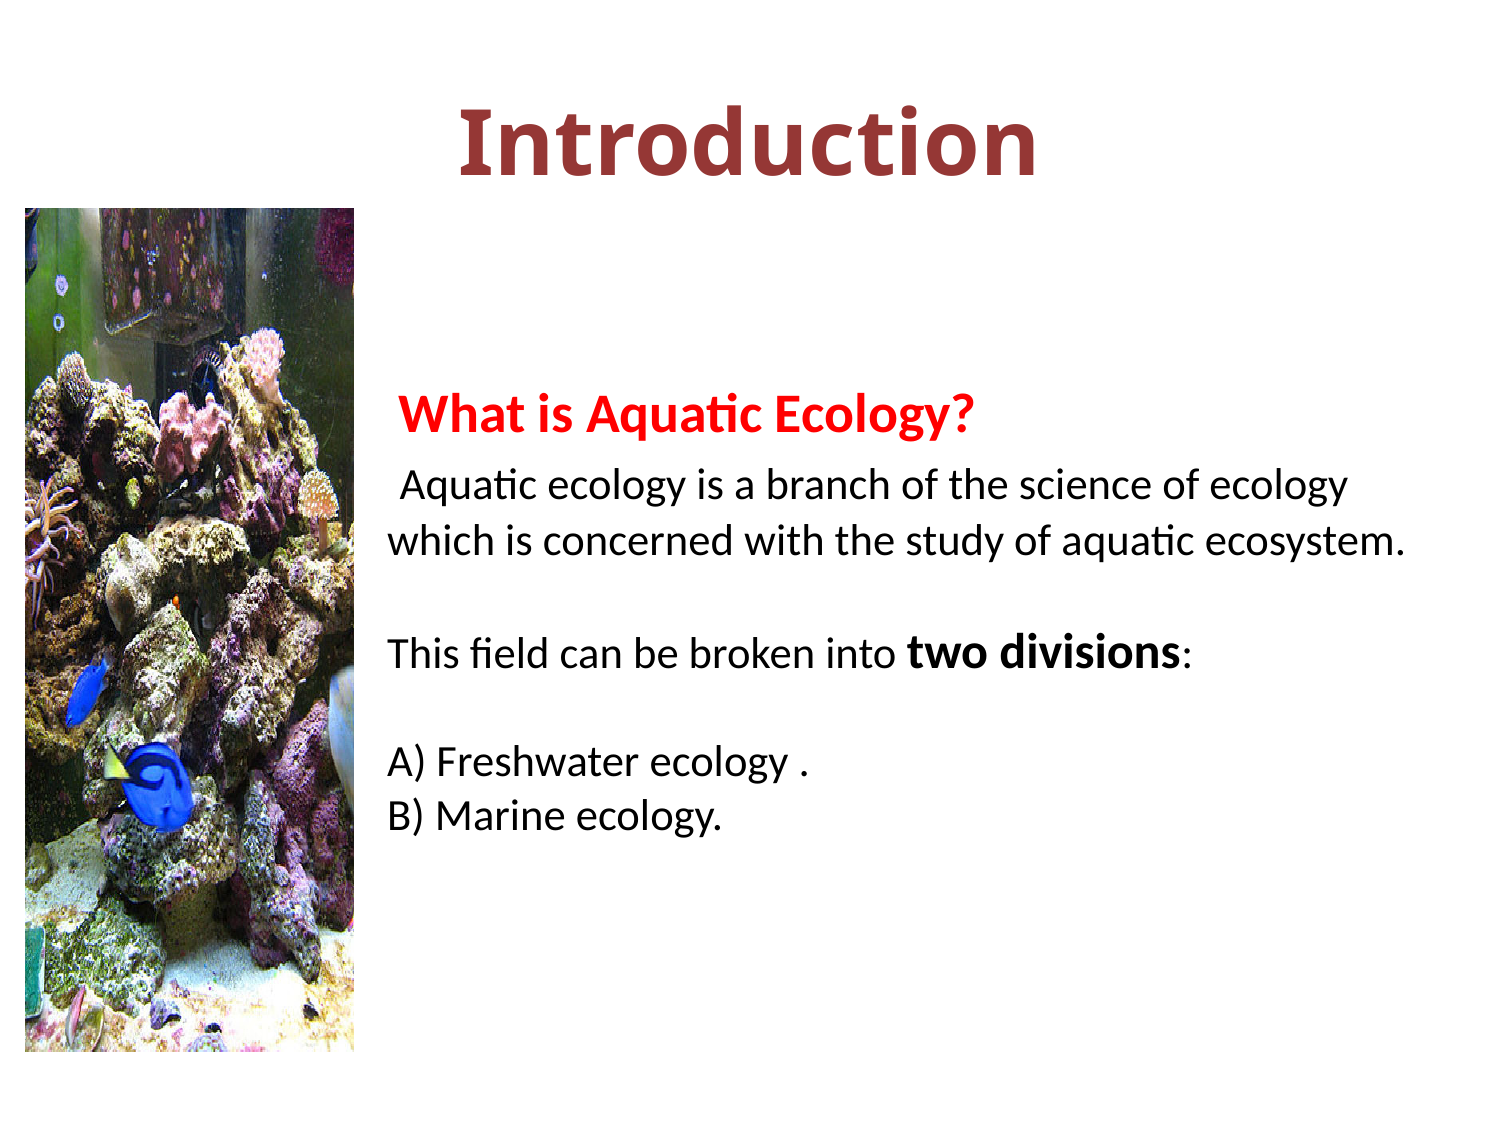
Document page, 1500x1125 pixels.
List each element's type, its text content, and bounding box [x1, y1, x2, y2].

title Introduction [75, 45, 1425, 233]
picture [24, 207, 354, 1053]
list What is Aquatic Ecology? Aquatic ecology is a branch of the science of ecology which is concerned with the study of aquatic ecosystem. This field can be broken into two divisions: A) Freshwater ecology . B) Marine ecology. [371, 262, 1425, 1005]
